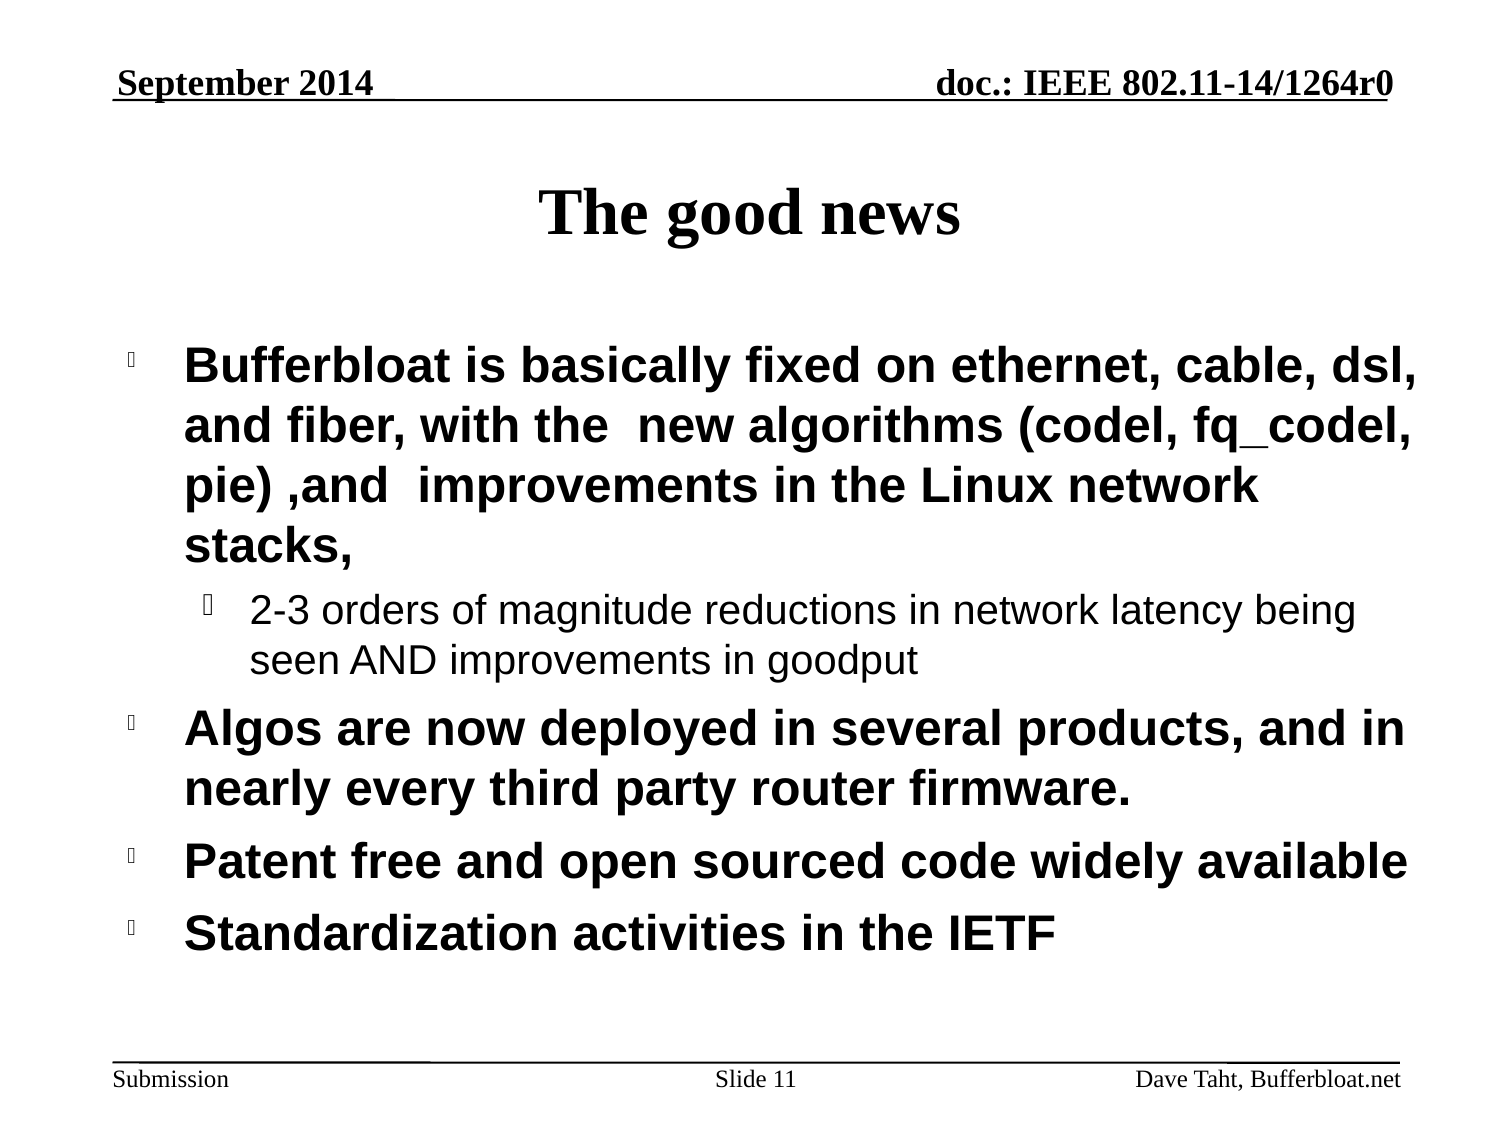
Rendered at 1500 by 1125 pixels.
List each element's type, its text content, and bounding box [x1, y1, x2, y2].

footer Dave Taht, Bufferbloat.net [1007, 1061, 1402, 1093]
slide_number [116, 58, 507, 104]
slide_number Slide 11 [712, 1061, 800, 1123]
list Bufferbloat is basically fixed on ethernet, cable, dsl, and fiber, with the new algorithms (codel, fq_codel, pie) ,and improvements in the Linux network stacks, 2-3 orders of magnitude reductions in network latency being seen AND improvements in goodput Algos are now deployed in several products, and in nearly every third party router firmware. Patent free and open sourced code widely available Standardization activities in the IETF [112, 324, 1451, 1016]
title The good news [112, 111, 1388, 303]
